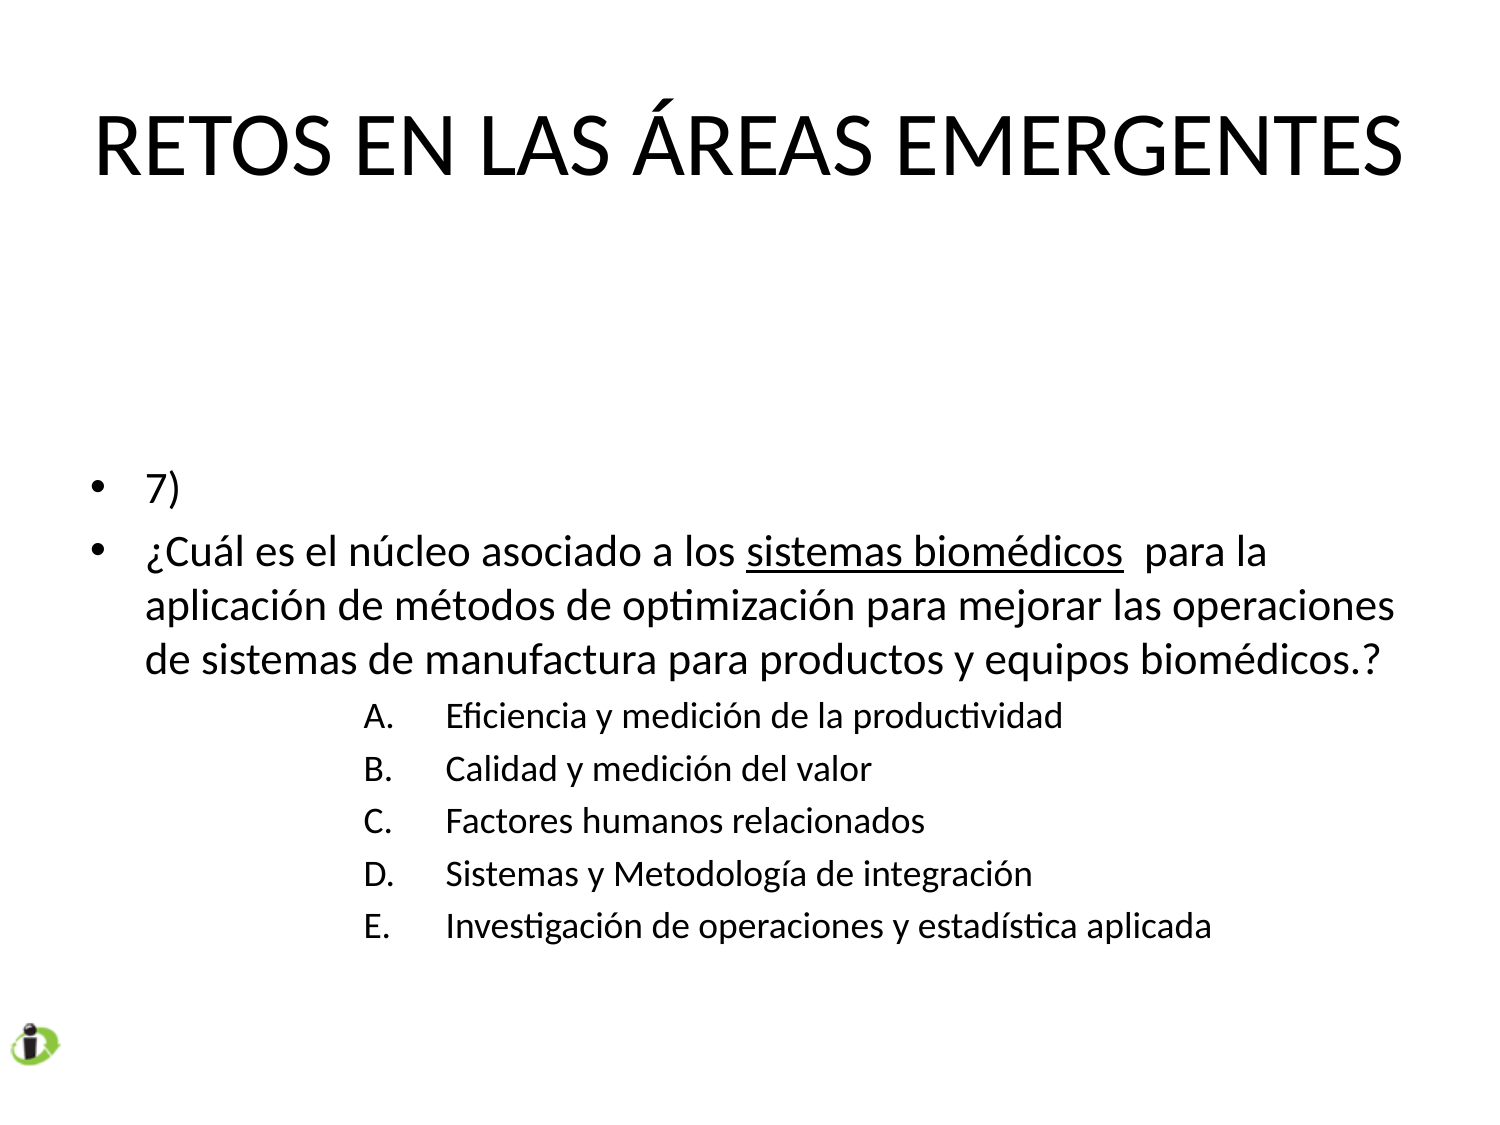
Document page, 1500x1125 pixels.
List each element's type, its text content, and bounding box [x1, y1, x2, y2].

title RETOS EN LAS ÁREAS EMERGENTES [75, 45, 1425, 233]
list 7) ¿Cuál es el núcleo asociado a los sistemas biomédicos para la aplicación de métodos de optimización para mejorar las operaciones de sistemas de manufactura para productos y equipos biomédicos.? Eficiencia y medición de la productividad Calidad y medición del valor Factores humanos relacionados Sistemas y Metodología de integración Investigación de operaciones y estadística aplicada [75, 262, 1425, 1005]
picture [10, 1020, 61, 1072]
